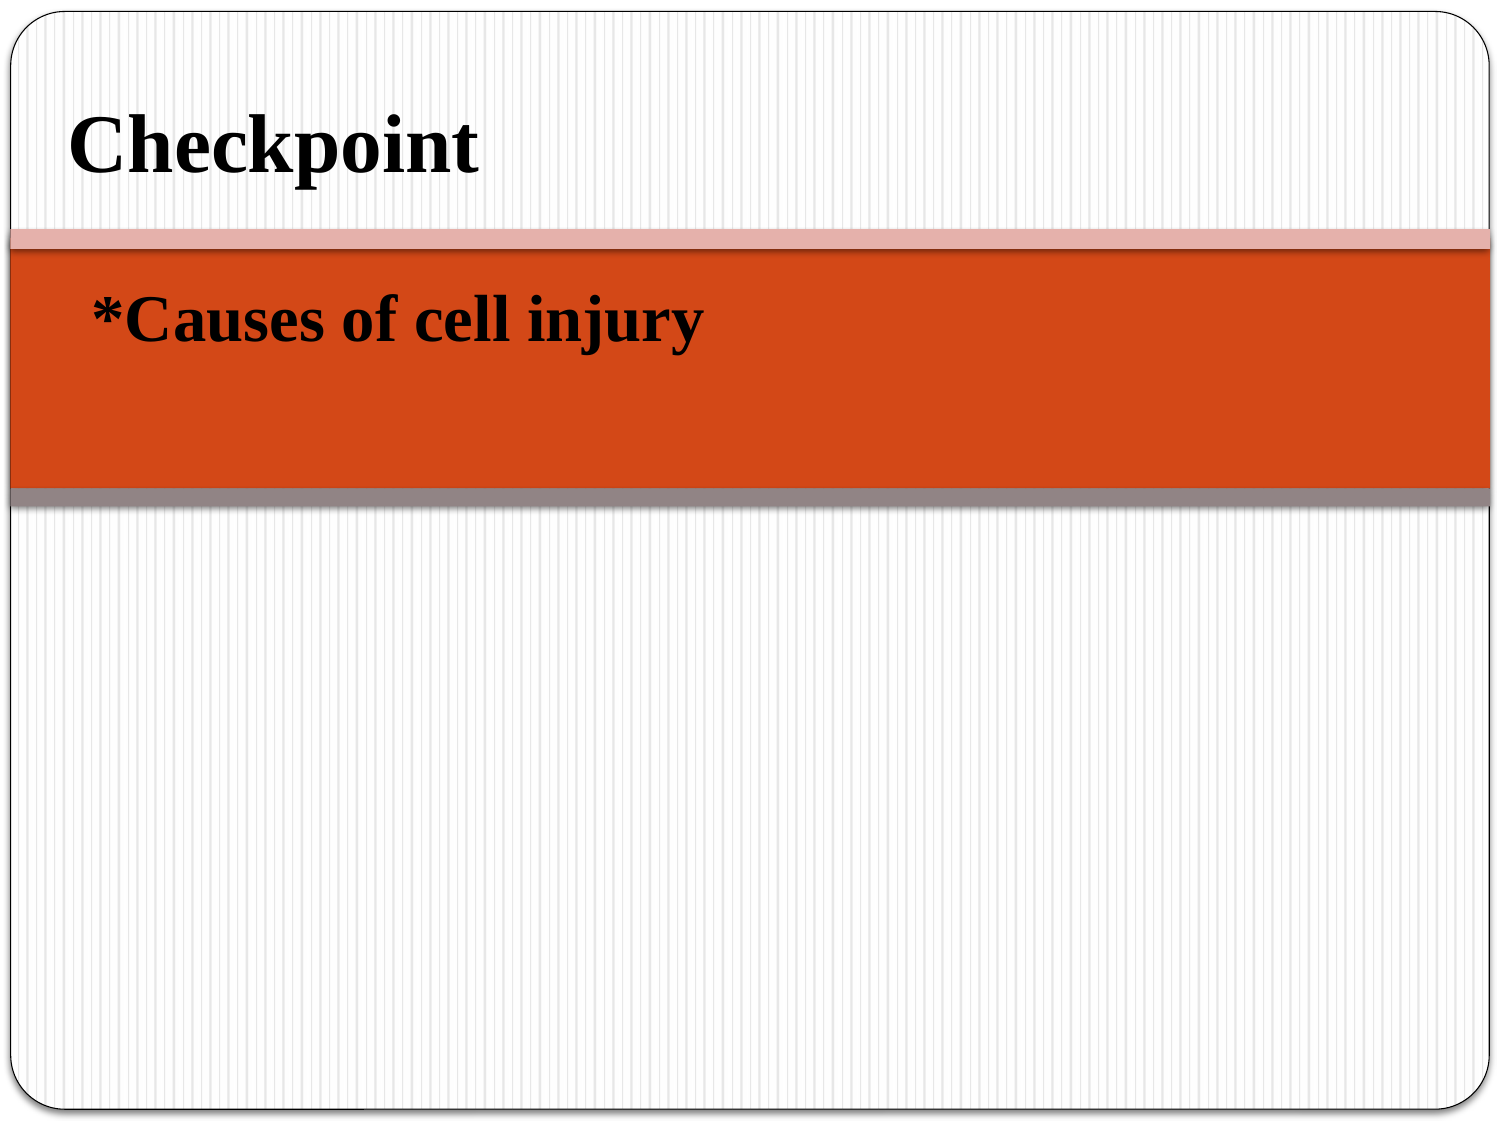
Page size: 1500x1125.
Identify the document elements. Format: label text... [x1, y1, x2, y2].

title Checkpoint [53, 42, 658, 244]
text_box *Causes of cell injury [76, 267, 827, 362]
